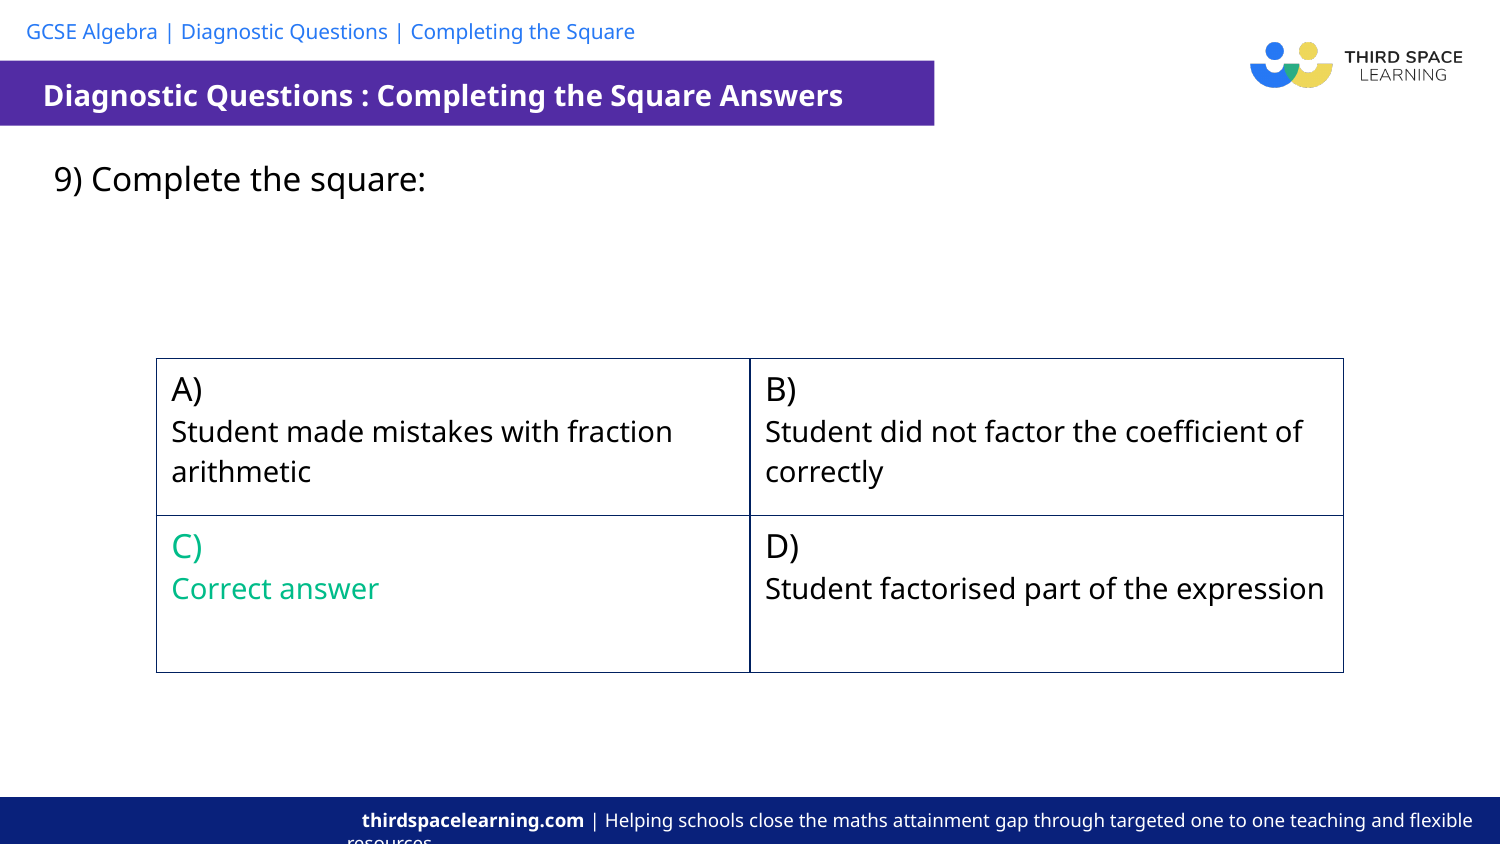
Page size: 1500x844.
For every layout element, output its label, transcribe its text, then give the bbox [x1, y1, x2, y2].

text_box Diagnostic Questions : Completing the Square Answers [27, 61, 933, 127]
picture [1250, 33, 1465, 99]
